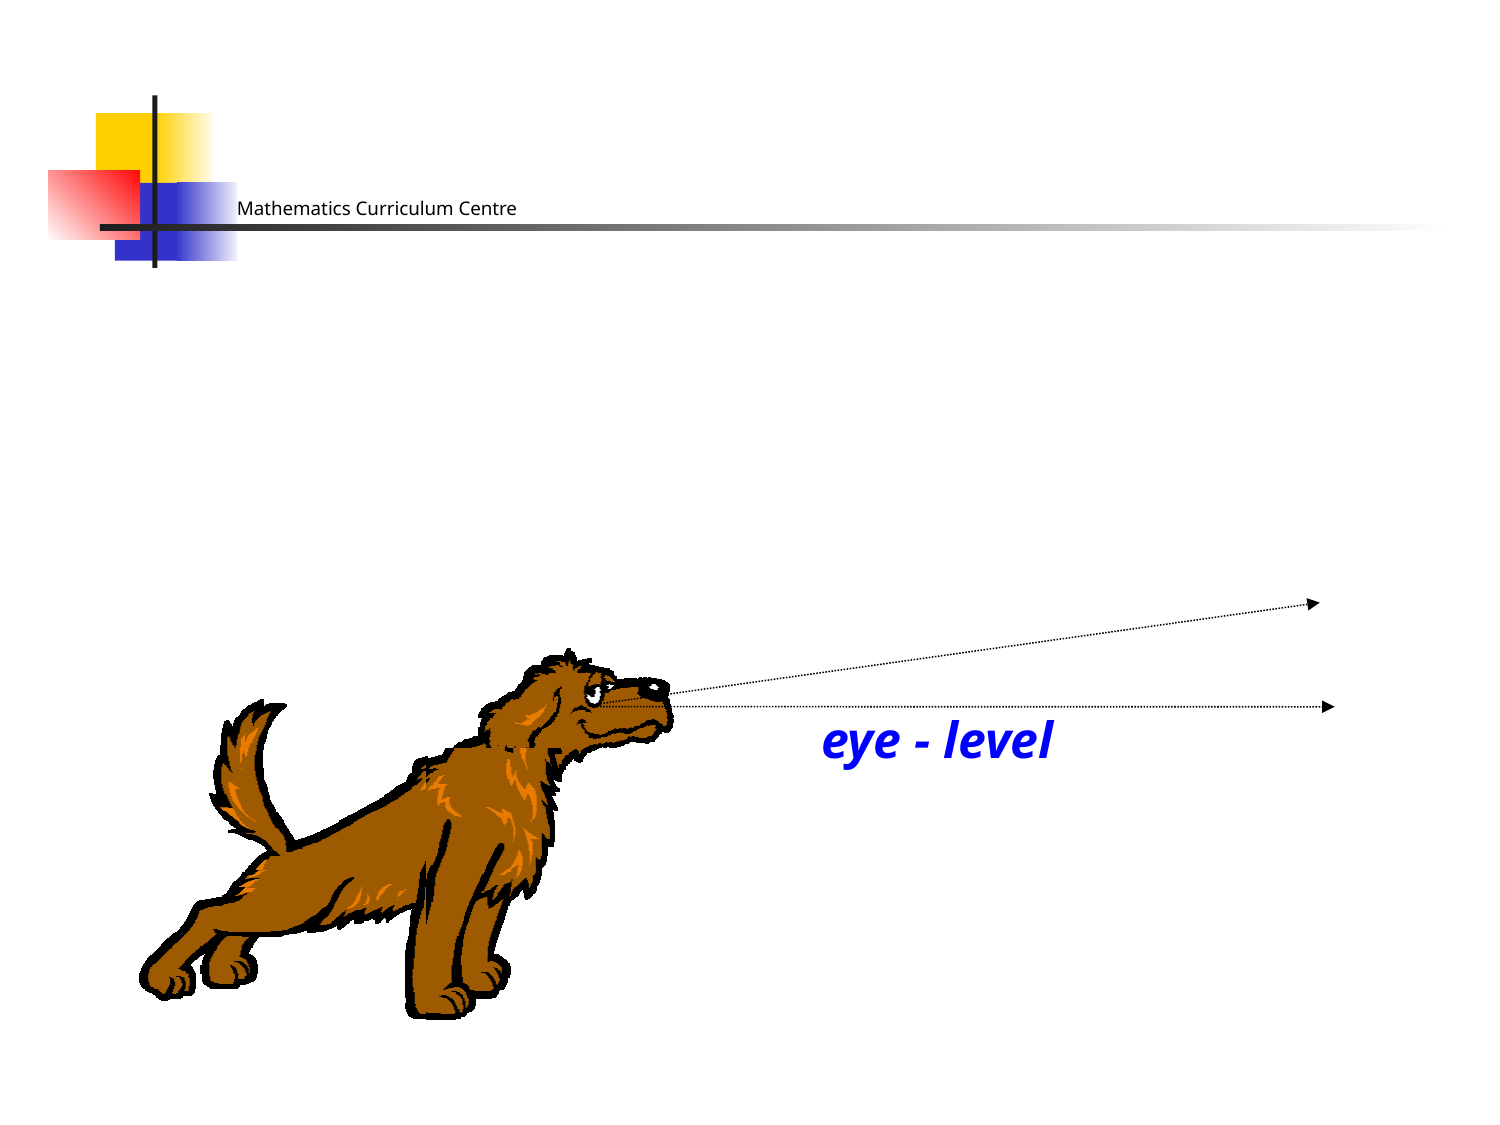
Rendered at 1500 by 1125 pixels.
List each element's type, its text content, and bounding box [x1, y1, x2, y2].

text_box [1322, 700, 1335, 713]
picture [95, 494, 757, 1070]
text_box [1303, 598, 1320, 611]
text_box eye - level [806, 700, 1069, 776]
